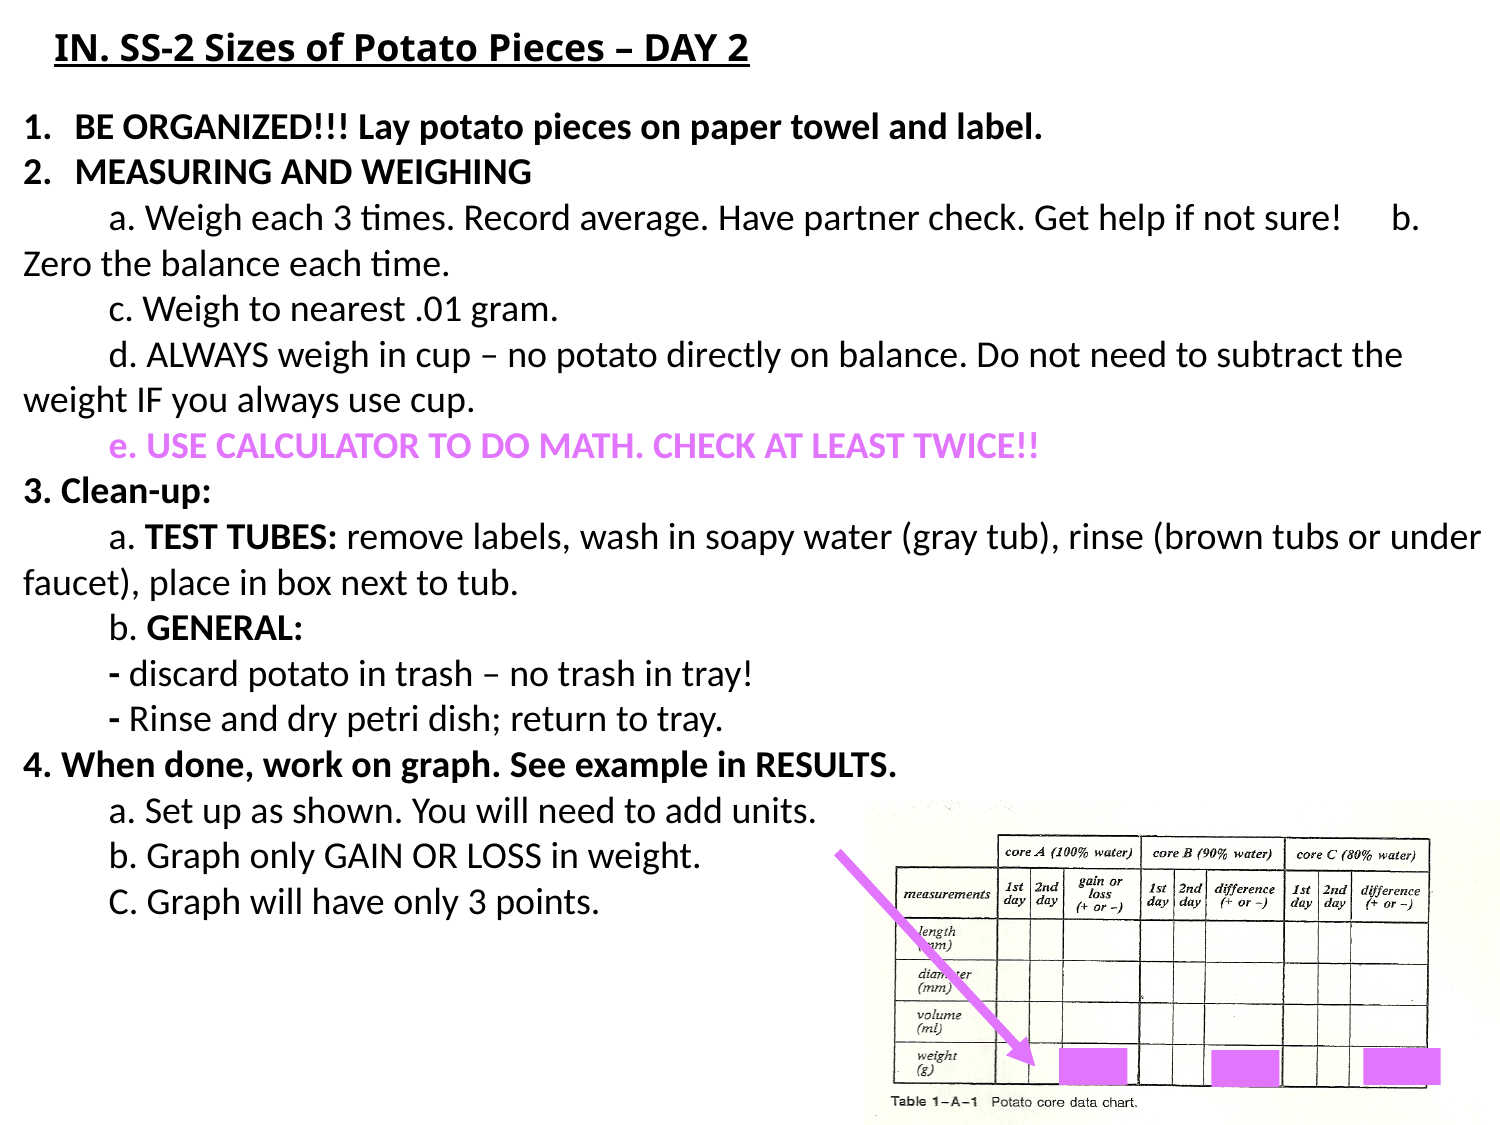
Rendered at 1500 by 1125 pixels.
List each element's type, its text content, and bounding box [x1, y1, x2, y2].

list BE ORGANIZED!!! Lay potato pieces on paper towel and label. MEASURING AND WEIGHING a. Weigh each 3 times. Record average. Have partner check. Get help if not sure! b. Zero the balance each time. c. Weigh to nearest .01 gram. d. ALWAYS weigh in cup – no potato directly on balance. Do not need to subtract the weight IF you always use cup. e. USE CALCULATOR TO DO MATH. CHECK AT LEAST TWICE!! 3. Clean-up: a. TEST TUBES: remove labels, wash in soapy water (gray tub), rinse (brown tubs or under faucet), place in box next to tub. b. GENERAL: - discard potato in trash – no trash in tray! - Rinse and dry petri dish; return to tray. 4. When done, work on graph. See example in RESULTS. a. Set up as shown. You will need to add units. b. Graph only GAIN OR LOSS in weight. C. Graph will have only 3 points. [8, 93, 1500, 1125]
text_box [837, 851, 1036, 1067]
picture [864, 799, 1500, 1125]
text_box IN. SS-2 Sizes of Potato Pieces – DAY 2 [39, 16, 1223, 77]
